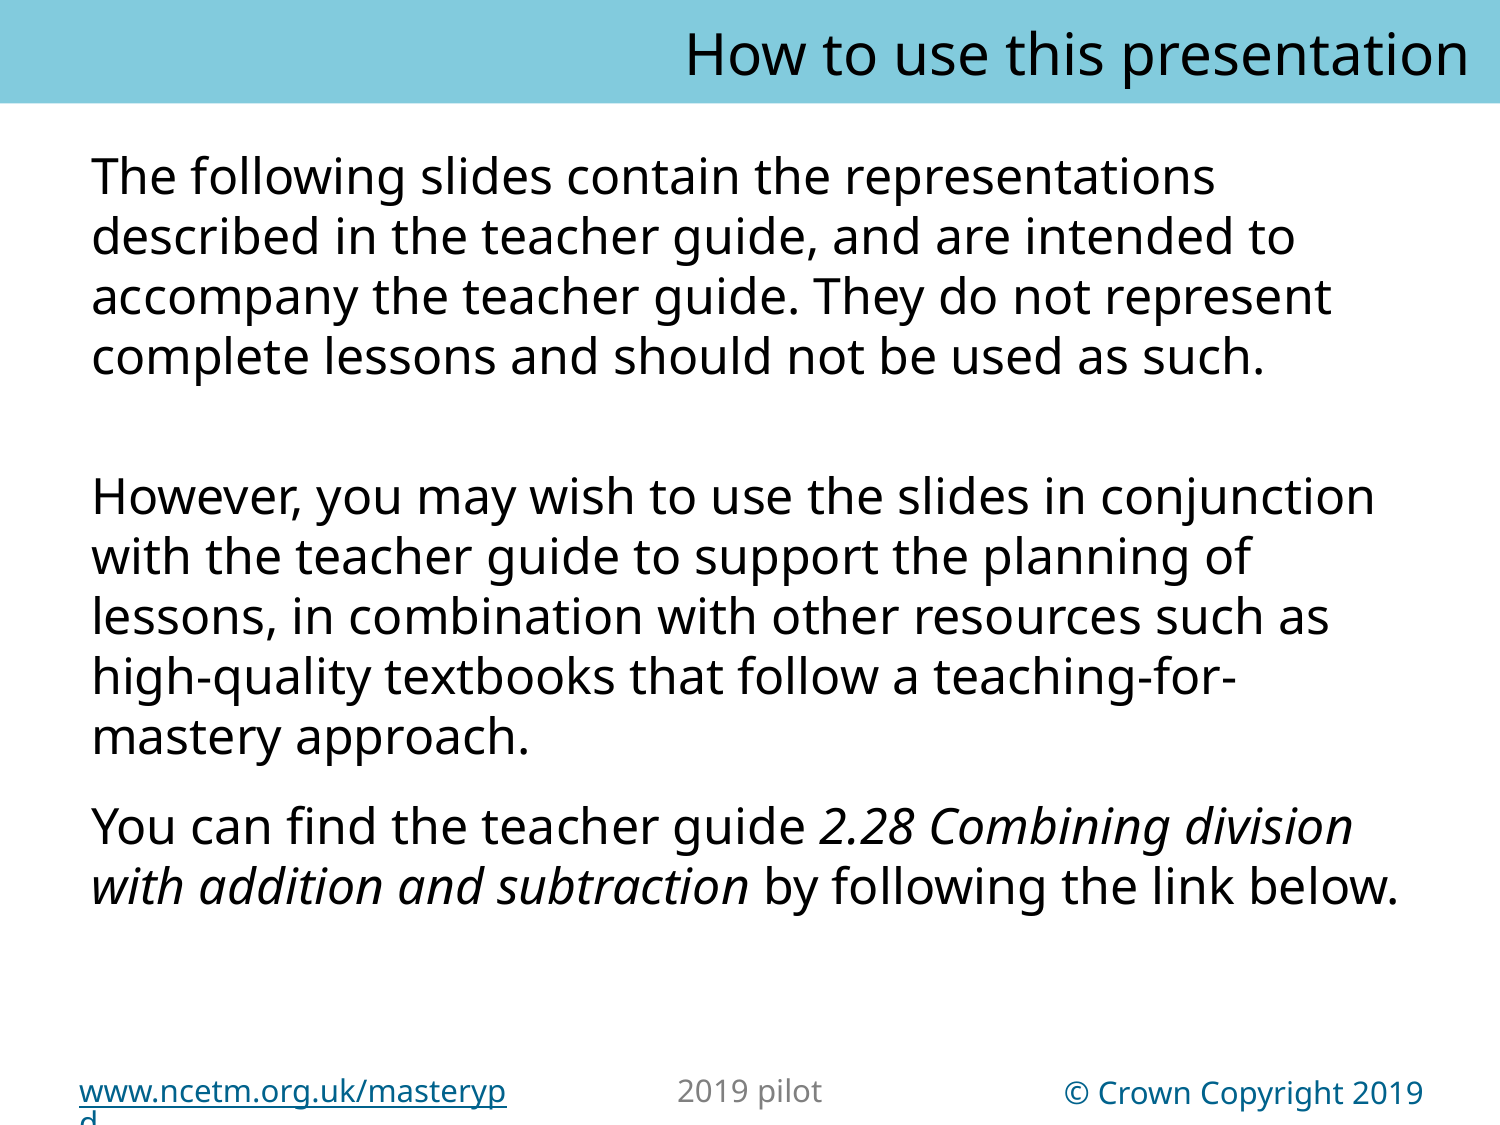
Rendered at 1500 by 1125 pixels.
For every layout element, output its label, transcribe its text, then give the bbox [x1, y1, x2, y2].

list How to use this presentation [0, 0, 1500, 104]
list You can find the teacher guide 2.28 Combining division with addition and subtraction by following the link below. [76, 786, 1424, 972]
